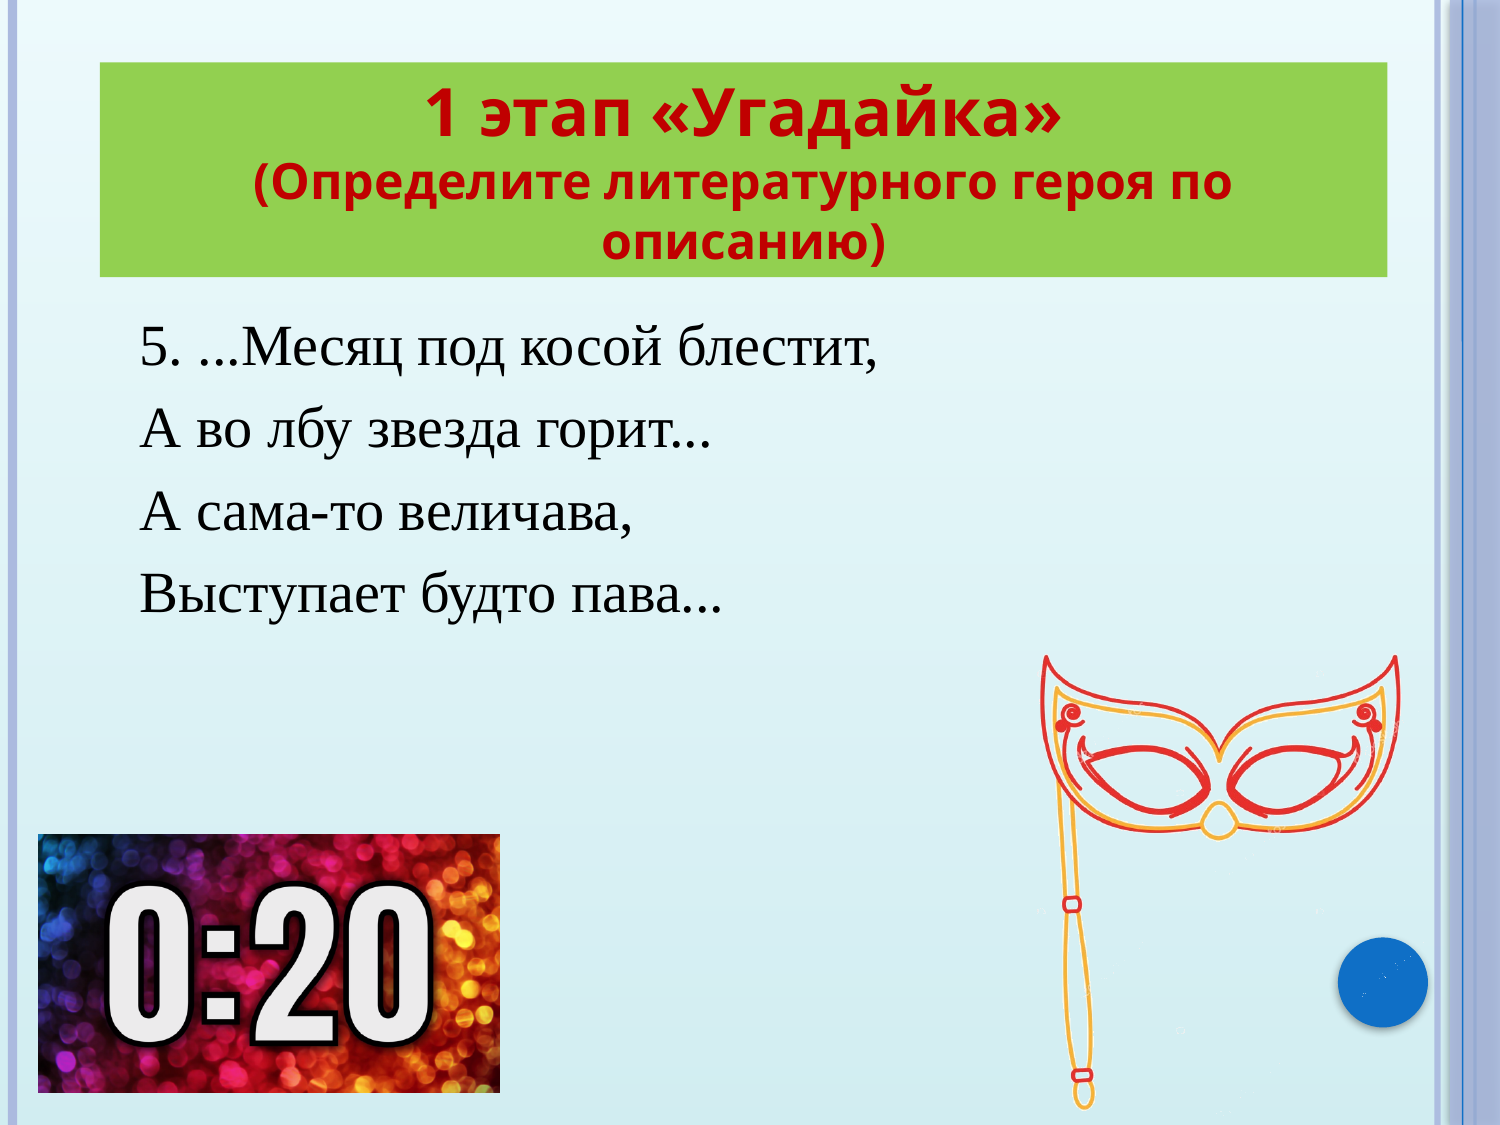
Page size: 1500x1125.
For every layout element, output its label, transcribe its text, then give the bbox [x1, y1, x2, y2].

list 5. ...Месяц под косой блестит, А во лбу звезда горит... А сама-то величава, Выступает будто пава... [125, 299, 1325, 700]
text_box 1 этап «Угадайка» (Определите литературного героя по описанию) [99, 62, 1388, 278]
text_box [36, 833, 501, 1095]
picture [1024, 649, 1438, 1125]
